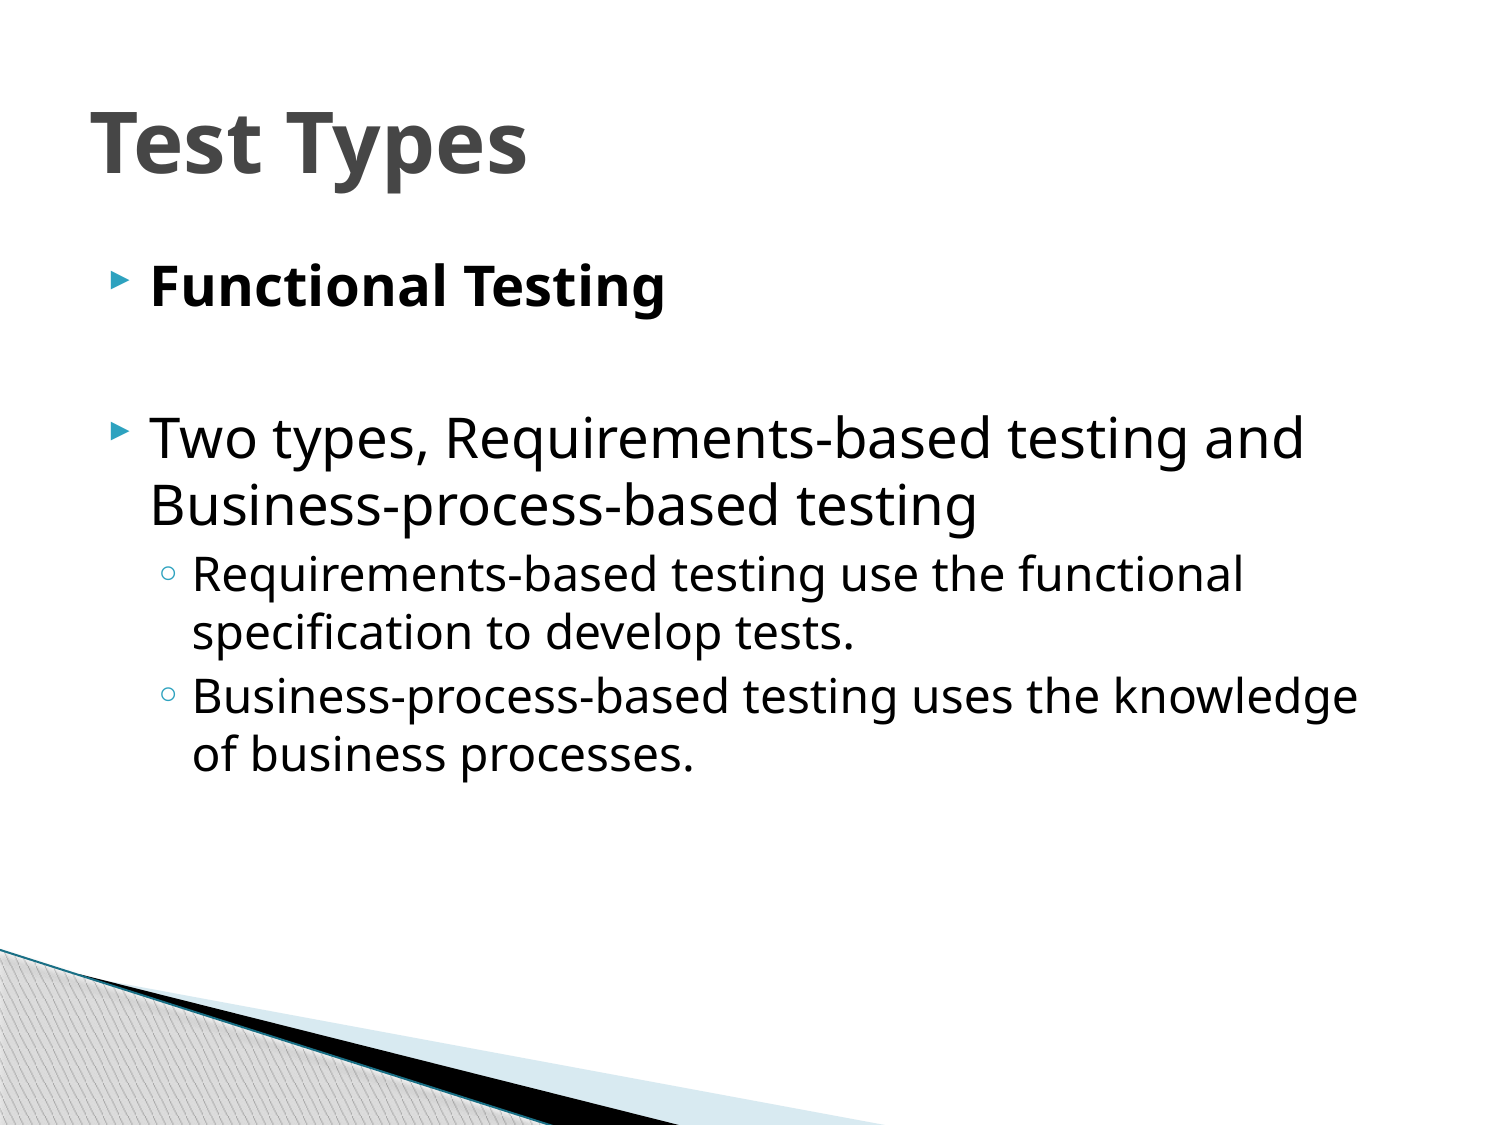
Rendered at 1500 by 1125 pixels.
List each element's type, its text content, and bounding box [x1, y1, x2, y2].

title Test Types [75, 45, 1425, 233]
list Functional Testing Two types, Requirements-based testing and Business-process-based testing Requirements-based testing use the functional specification to develop tests. Business-process-based testing uses the knowledge of business processes. [75, 243, 1388, 1012]
